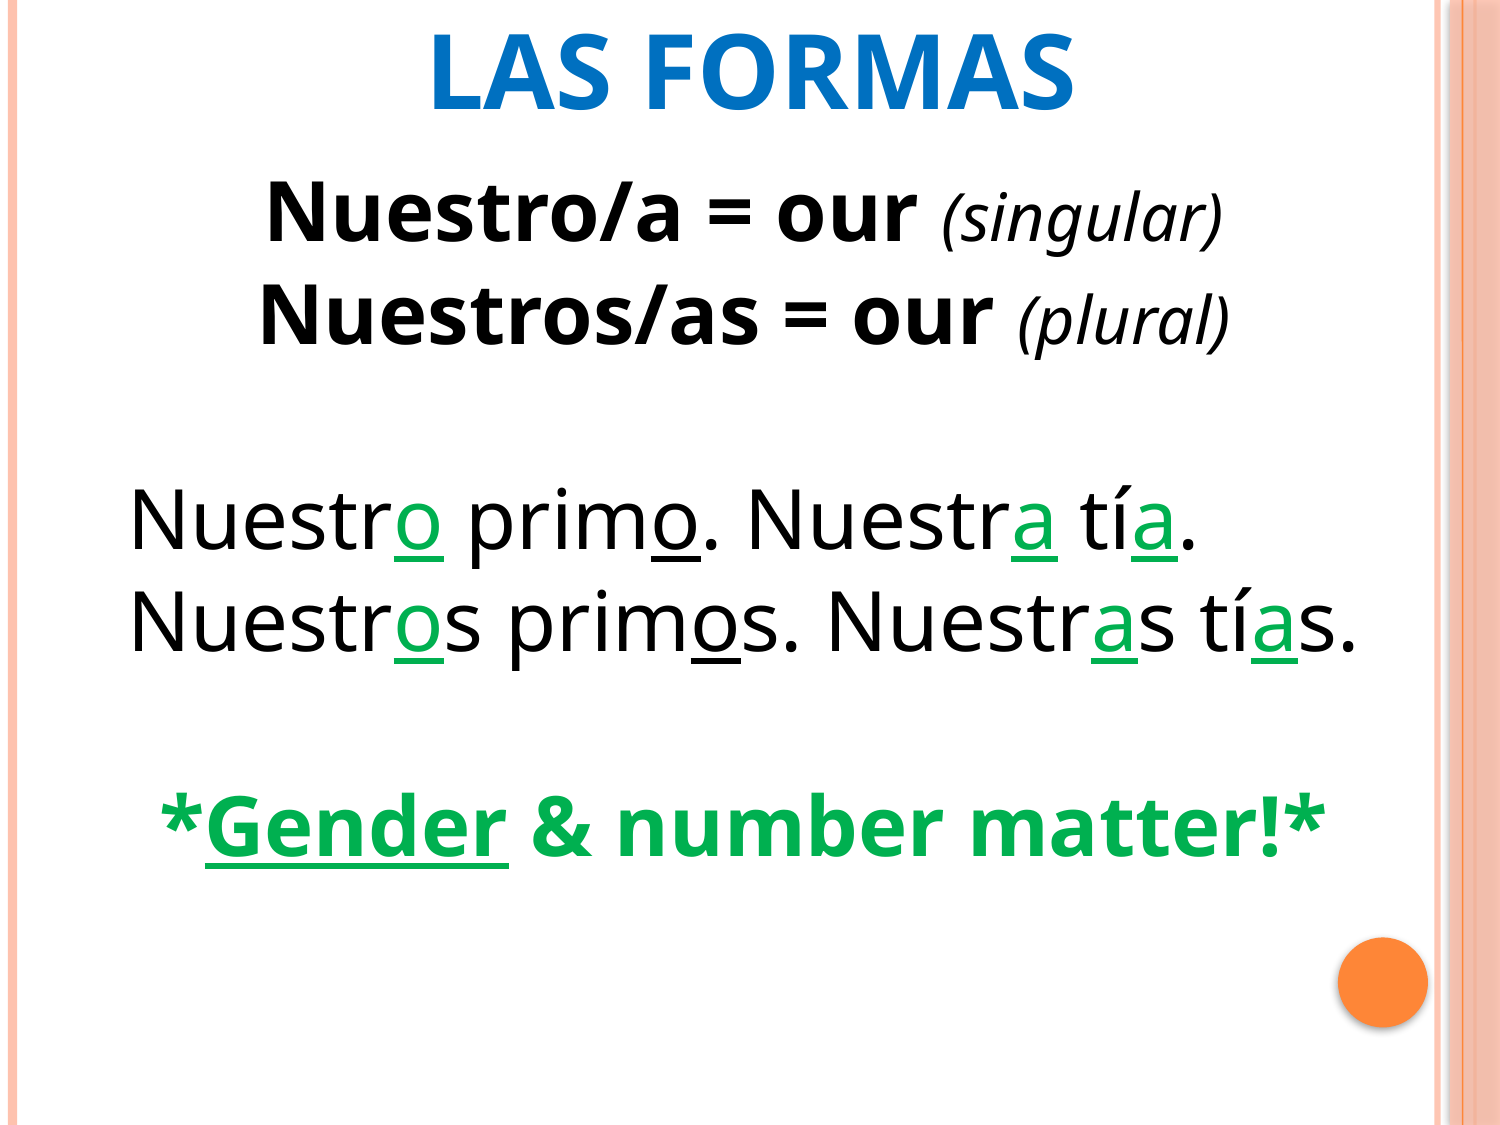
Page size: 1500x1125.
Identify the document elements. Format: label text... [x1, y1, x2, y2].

list Nuestro/a = our (singular) Nuestros/as = our (plural) Nuestro primo. Nuestra tía. Nuestros primos. Nuestras tías. *Gender & number matter!* [112, 162, 1375, 950]
title Las formas [187, 0, 1315, 138]
